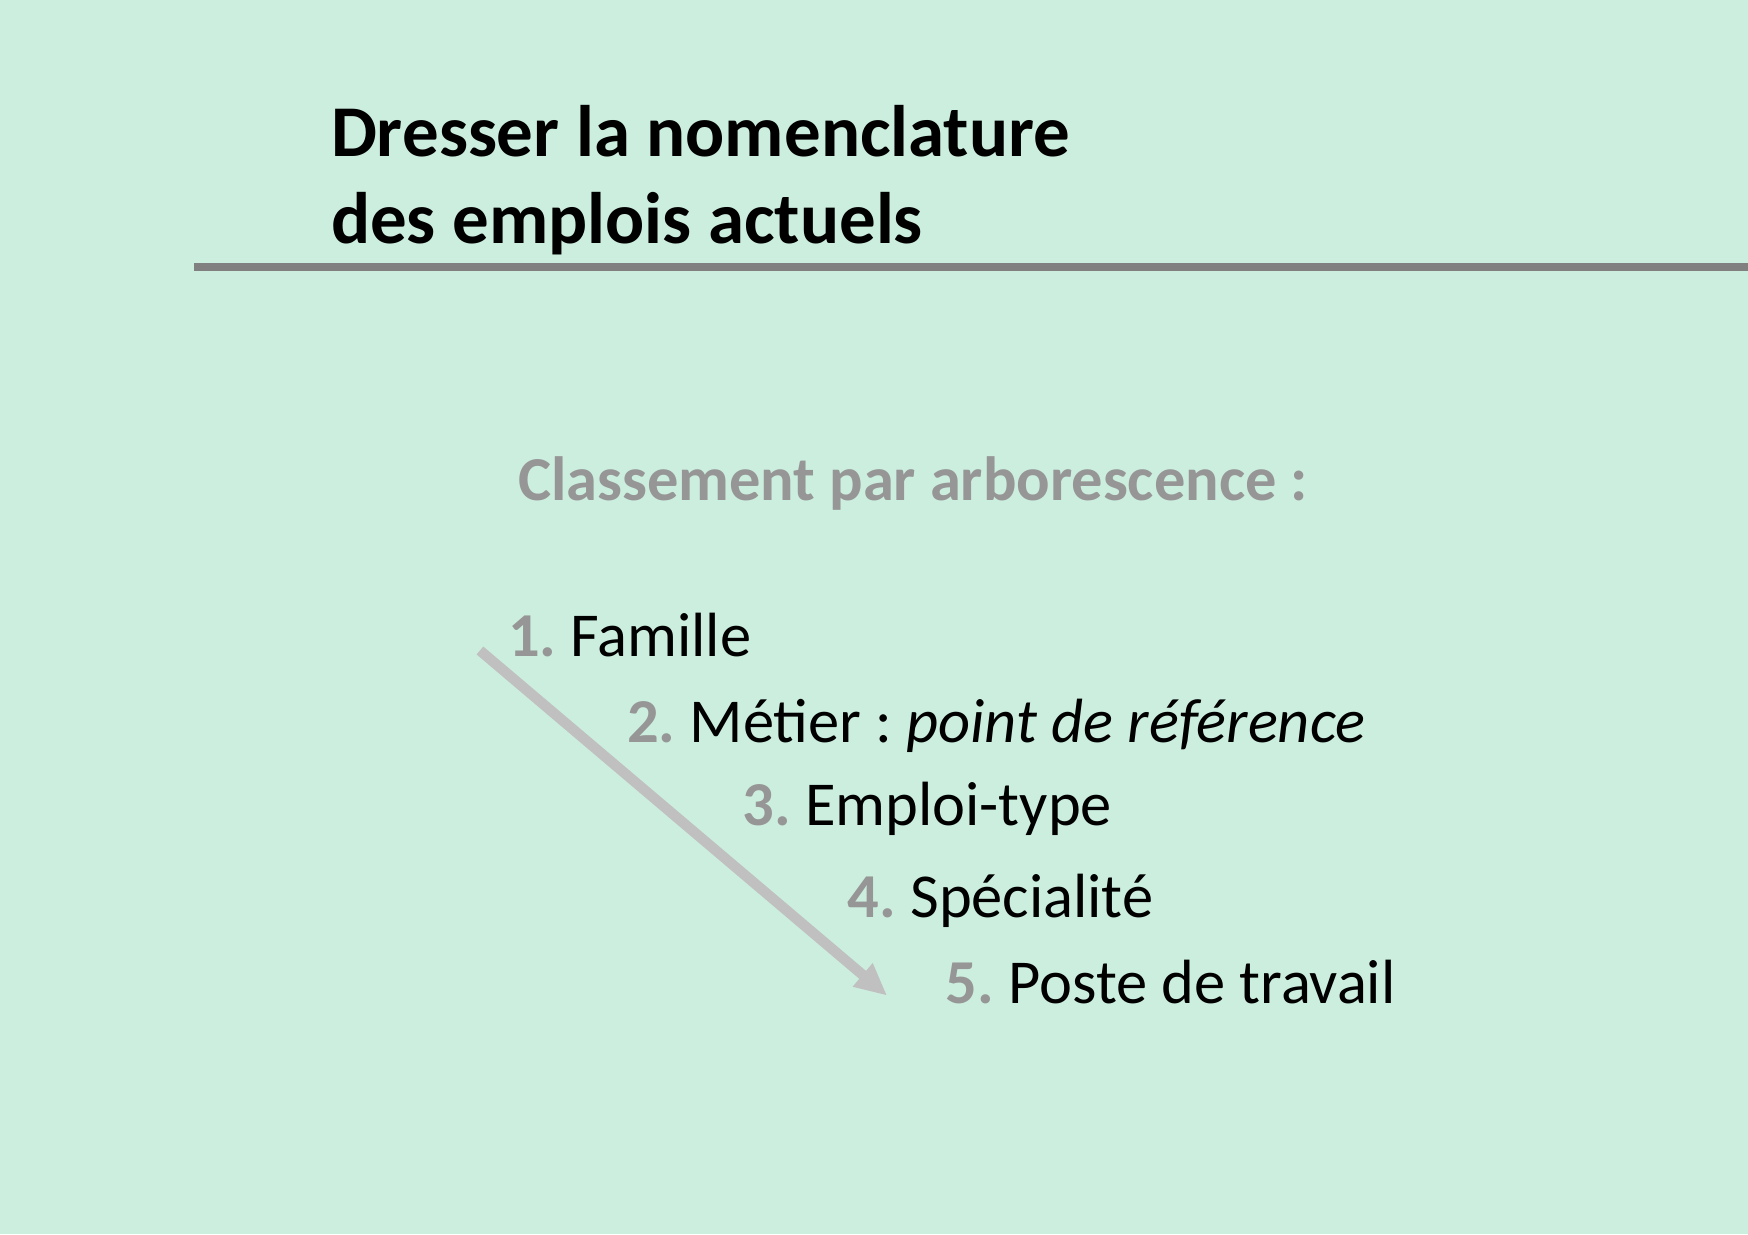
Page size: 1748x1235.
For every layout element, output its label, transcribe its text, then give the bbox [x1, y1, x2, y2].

text_box 1. Famille [508, 593, 752, 669]
text_box 4. Spécialité [847, 855, 1154, 931]
text_box 2. Métier : point de référence [626, 679, 1367, 756]
text_box Dresser la nomenclature des emplois actuels [331, 83, 1570, 259]
text_box [195, 264, 1748, 271]
text_box 5. Poste de travail [945, 941, 1397, 1017]
text_box [479, 650, 887, 996]
text_box 3. Emploi-type [742, 763, 1113, 839]
text_box Classement par arborescence : [518, 438, 1310, 514]
